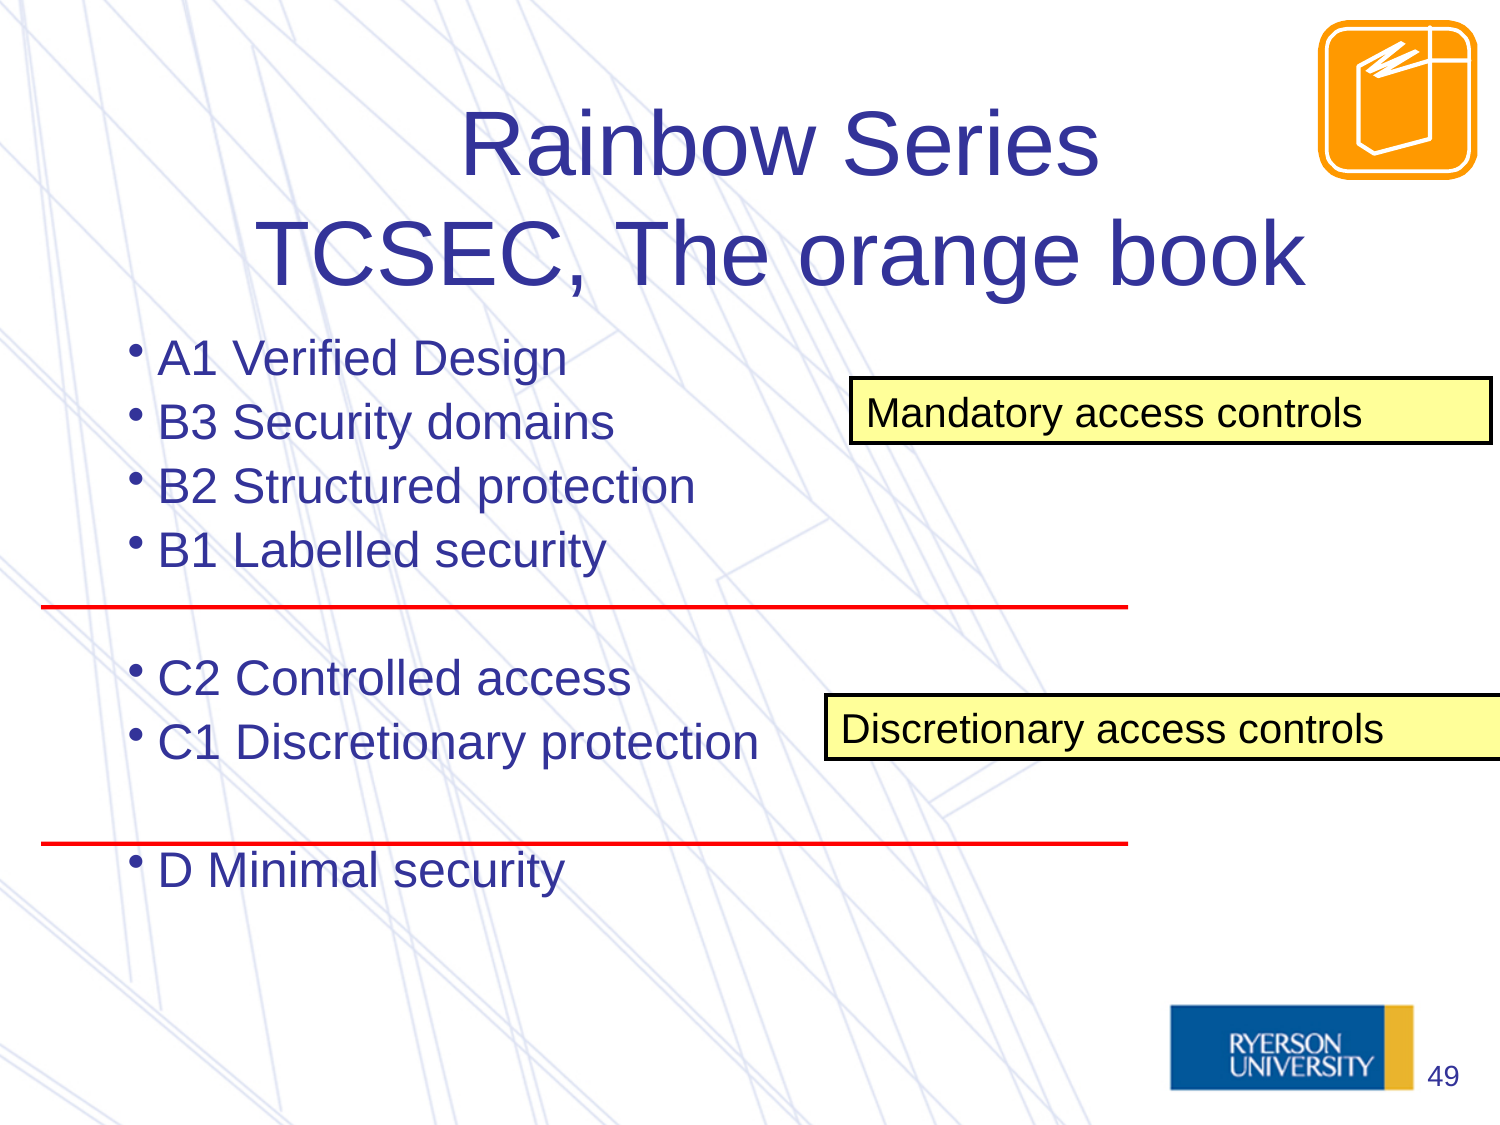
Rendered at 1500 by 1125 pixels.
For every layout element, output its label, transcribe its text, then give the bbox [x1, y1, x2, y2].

list A1 Verified Design B3 Security domains B2 Structured protection B1 Labelled security C2 Controlled access C1 Discretionary protection D Minimal security [112, 324, 1451, 1001]
slide_number 49 [1399, 1049, 1476, 1113]
picture [0, 0, 1500, 1125]
title Rainbow Series TCSEC, The orange book [112, 99, 1451, 288]
text_box Mandatory access controls [851, 378, 1491, 443]
text_box Discretionary access controls [825, 694, 1500, 760]
